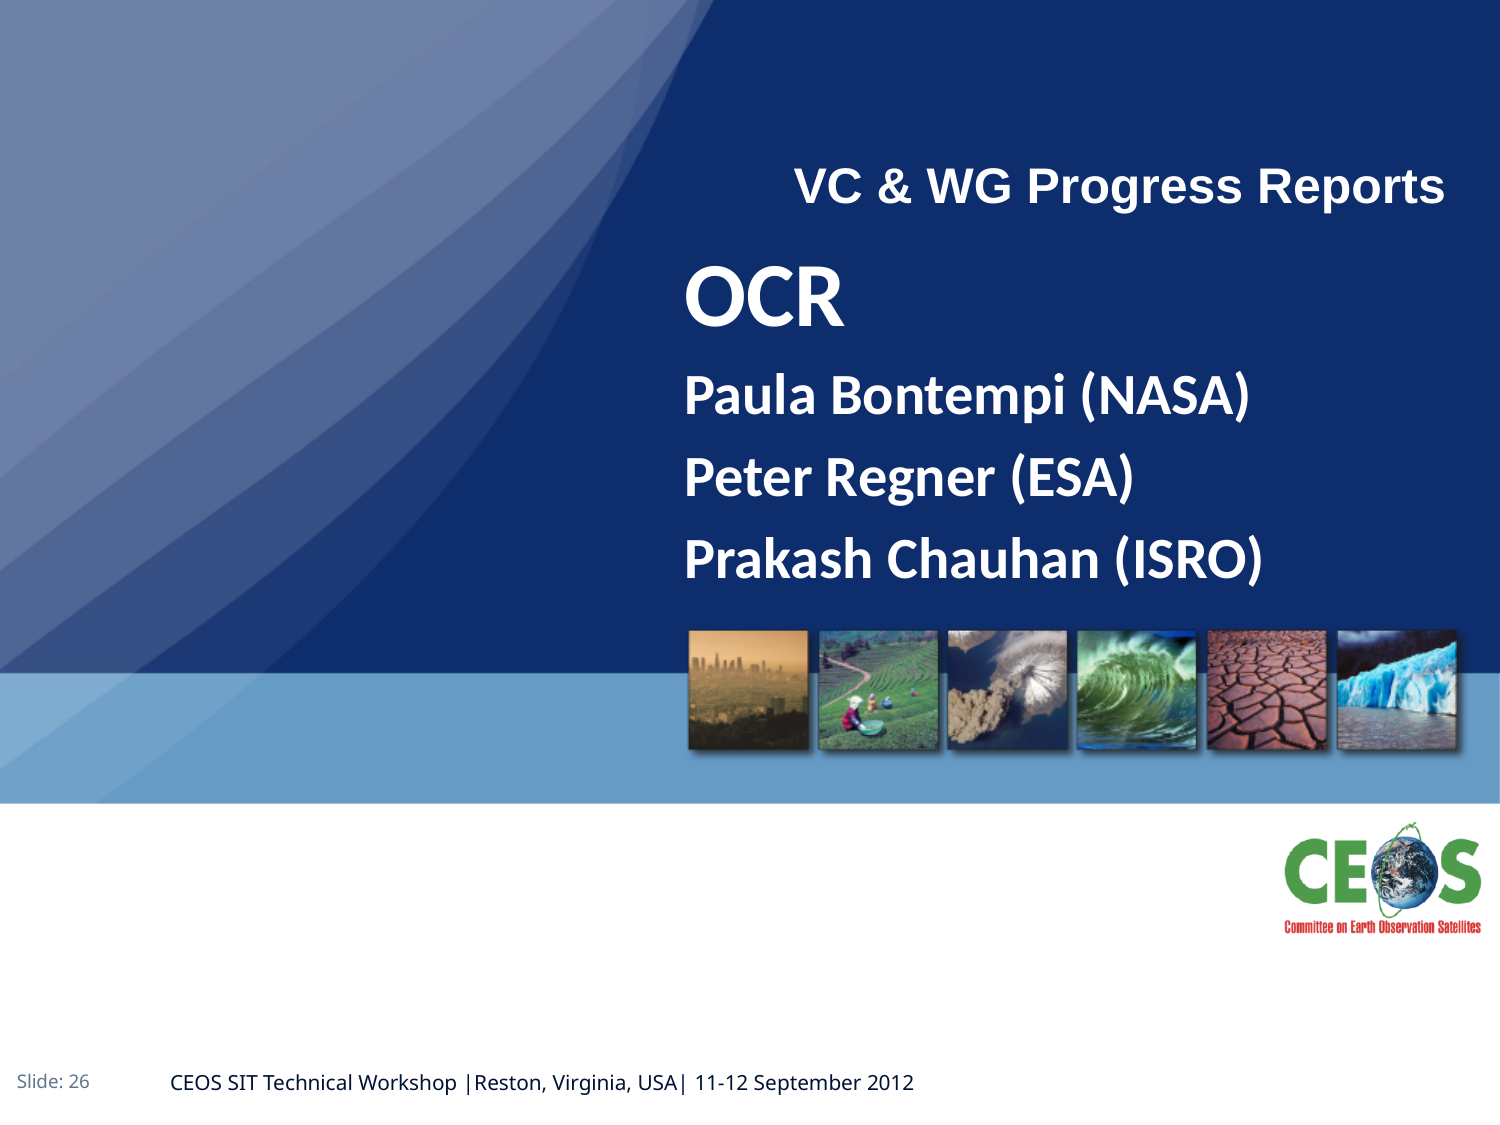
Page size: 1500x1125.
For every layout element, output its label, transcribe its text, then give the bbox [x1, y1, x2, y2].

subtitle OCR Paula Bontempi (NASA) Peter Regner (ESA) Prakash Chauhan (ISRO) [669, 226, 1462, 726]
title VC & WG Progress Reports [671, 27, 1462, 222]
picture [0, 0, 1500, 1125]
